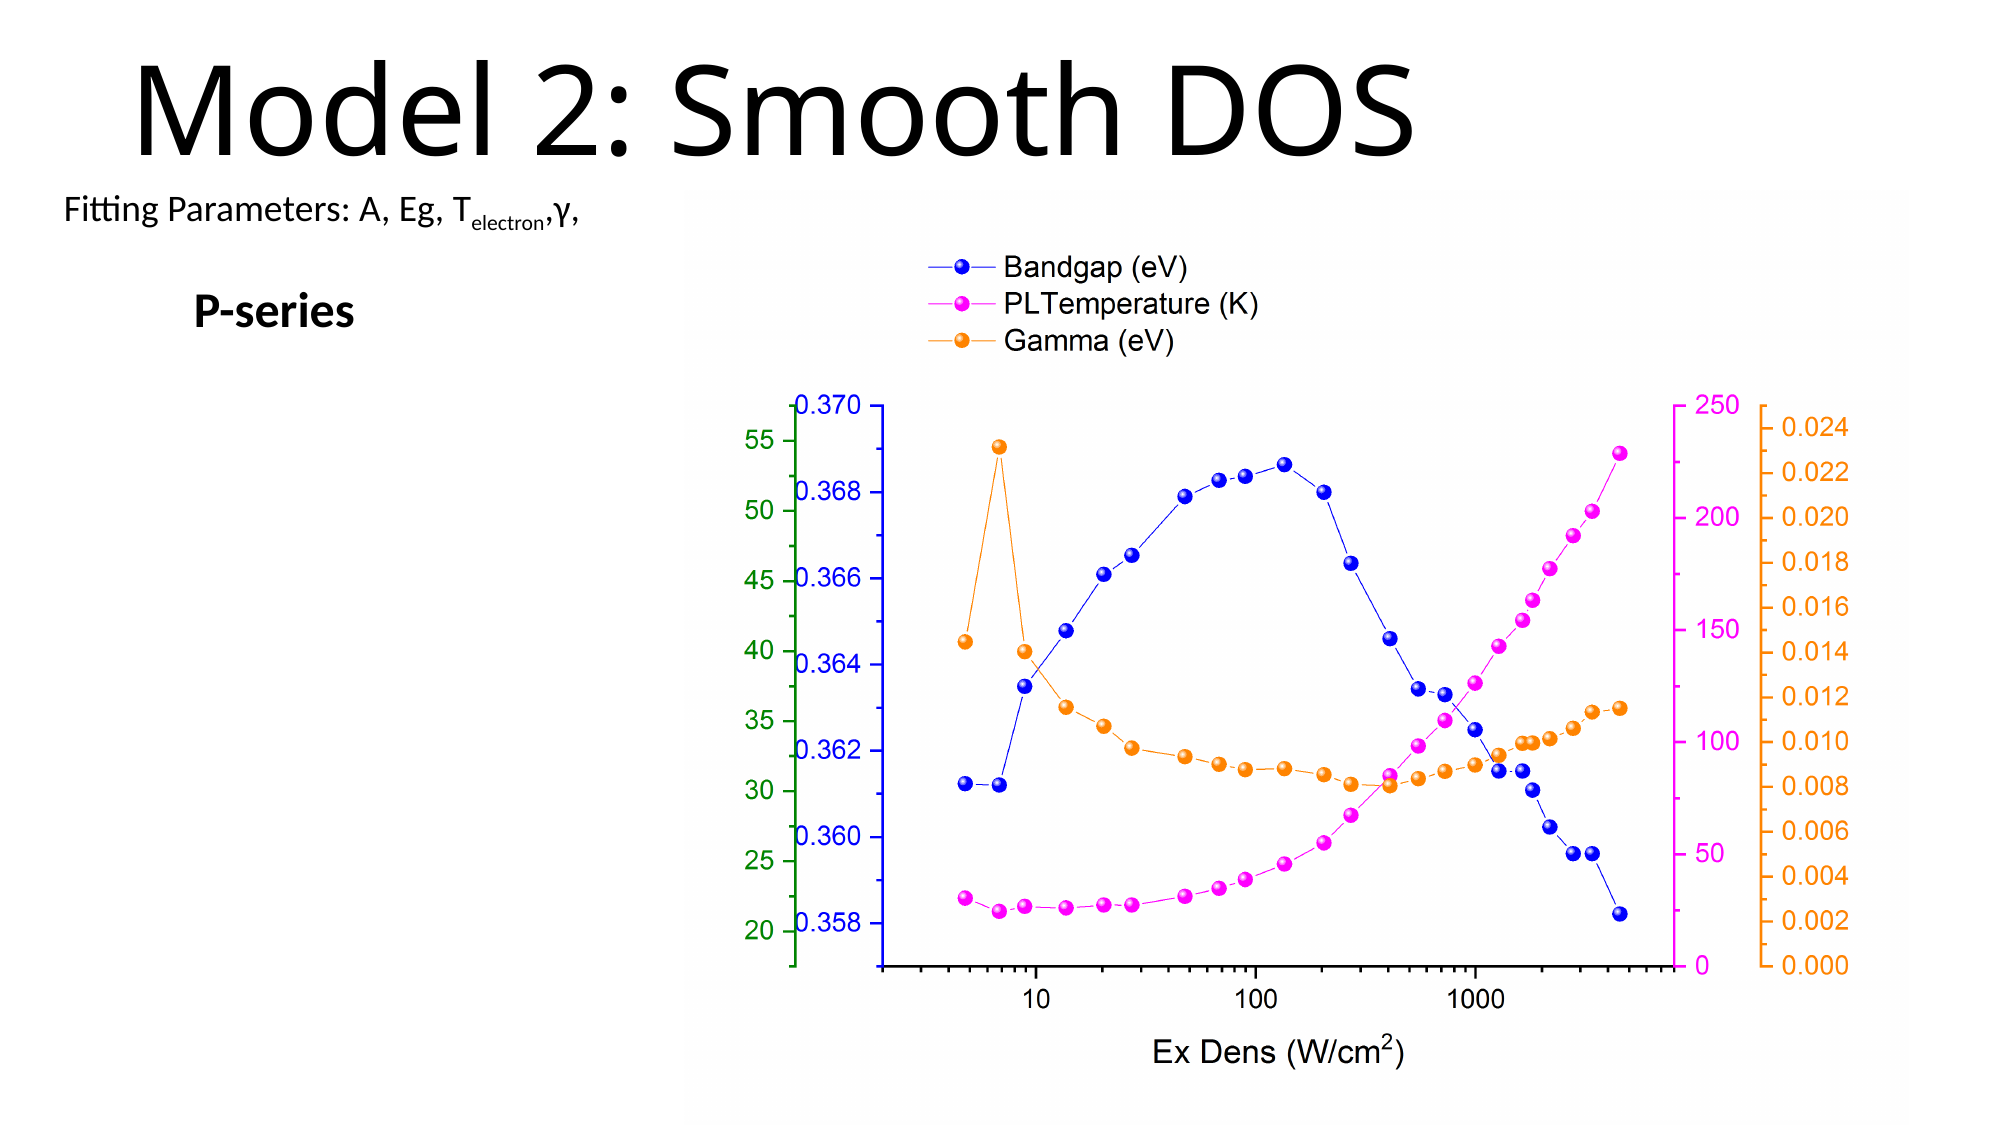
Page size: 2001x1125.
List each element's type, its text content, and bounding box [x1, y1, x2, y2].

title Model 2: Smooth DOS [40, 0, 1541, 191]
text_box P-series [179, 269, 371, 345]
picture [684, 190, 1909, 1125]
text_box Fitting Parameters: A, Eg, Telectron,γ, [48, 176, 604, 243]
